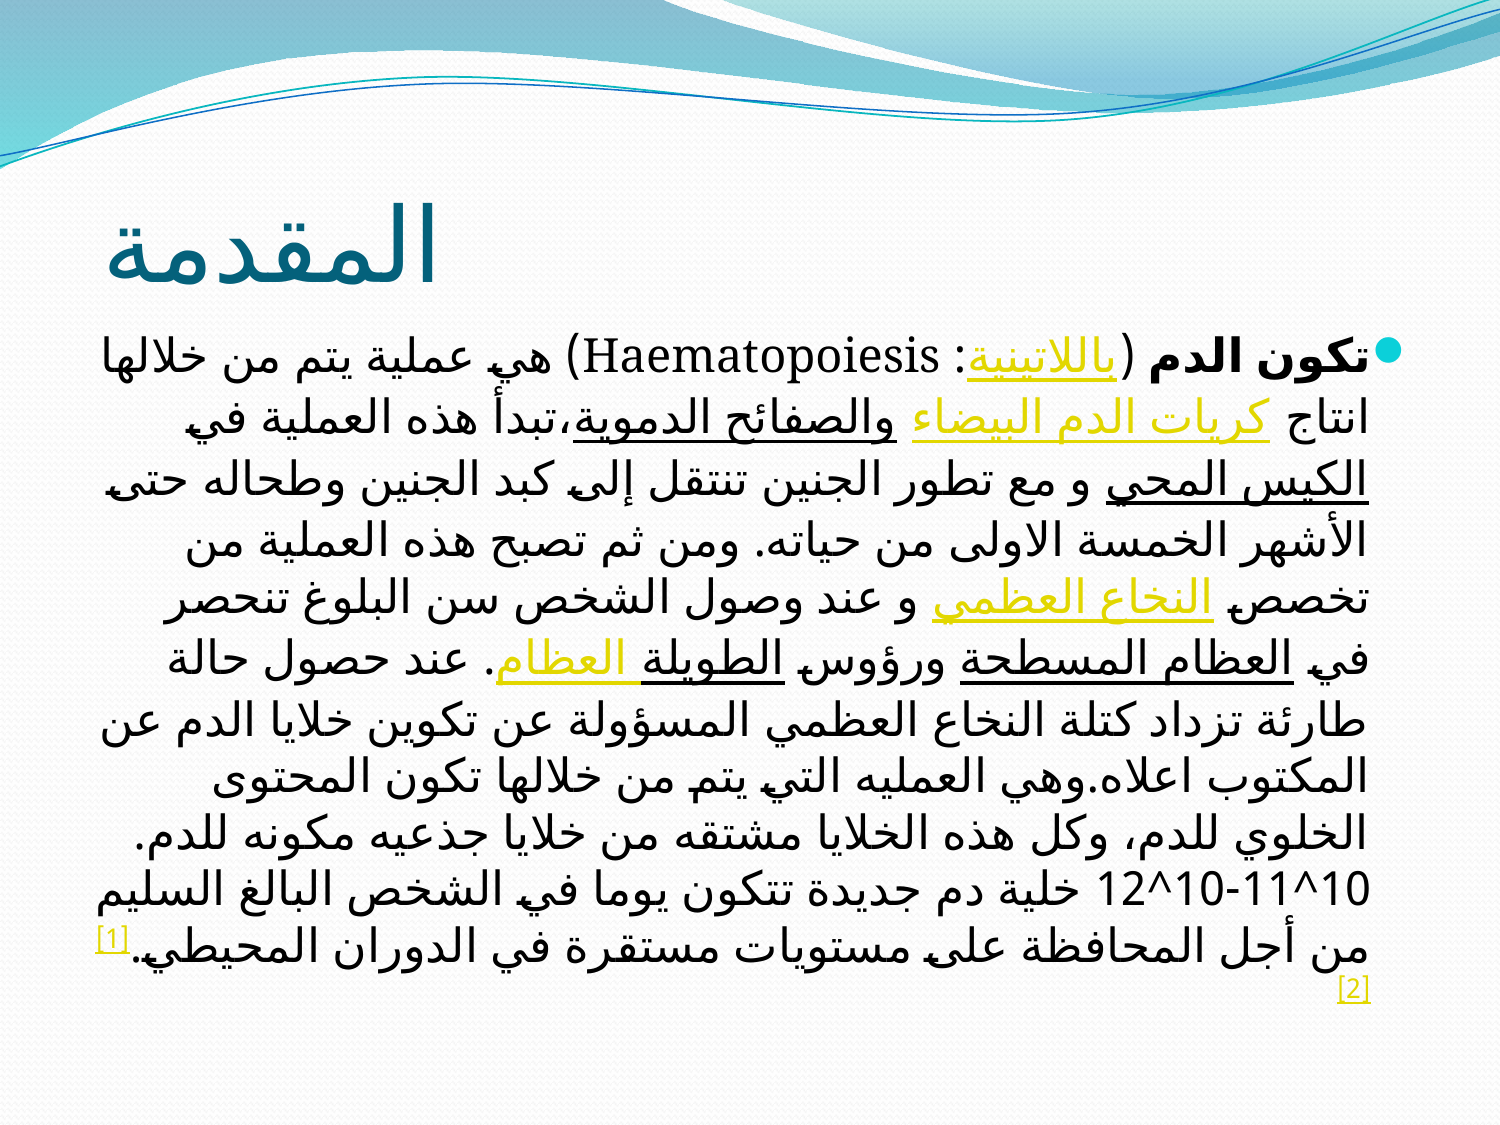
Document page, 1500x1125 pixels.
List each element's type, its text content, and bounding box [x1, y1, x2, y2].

title المقدمة [75, 115, 1425, 303]
list تكون الدم (باللاتينية: Haematopoiesis) هي عملية يتم من خلالها انتاج كريات الدم البيضاء والصفائح الدموية،تبدأ هذه العملية في الكيس المحي و مع تطور الجنين تنتقل إلى كبد الجنين وطحاله حتى الأشهر الخمسة الاولى من حياته. ومن ثم تصبح هذه العملية من تخصص النخاع العظمي و عند وصول الشخص سن البلوغ تنحصر في العظام المسطحة ورؤوس العظام الطويلة. عند حصول حالة طارئة تزداد كتلة النخاع العظمي المسؤولة عن تكوين خلايا الدم عن المكتوب اعلاه.وهي العمليه التي يتم من خلالها تكون المحتوى الخلوي للدم، وكل هذه الخلايا مشتقه من خلايا جذعيه مكونه للدم. 10^11-10^12 خلية دم جديدة تتكون يوما في الشخص البالغ السليم من أجل المحافظة على مستويات مستقرة في الدوران المحيطي.[1][2] [75, 317, 1425, 1038]
